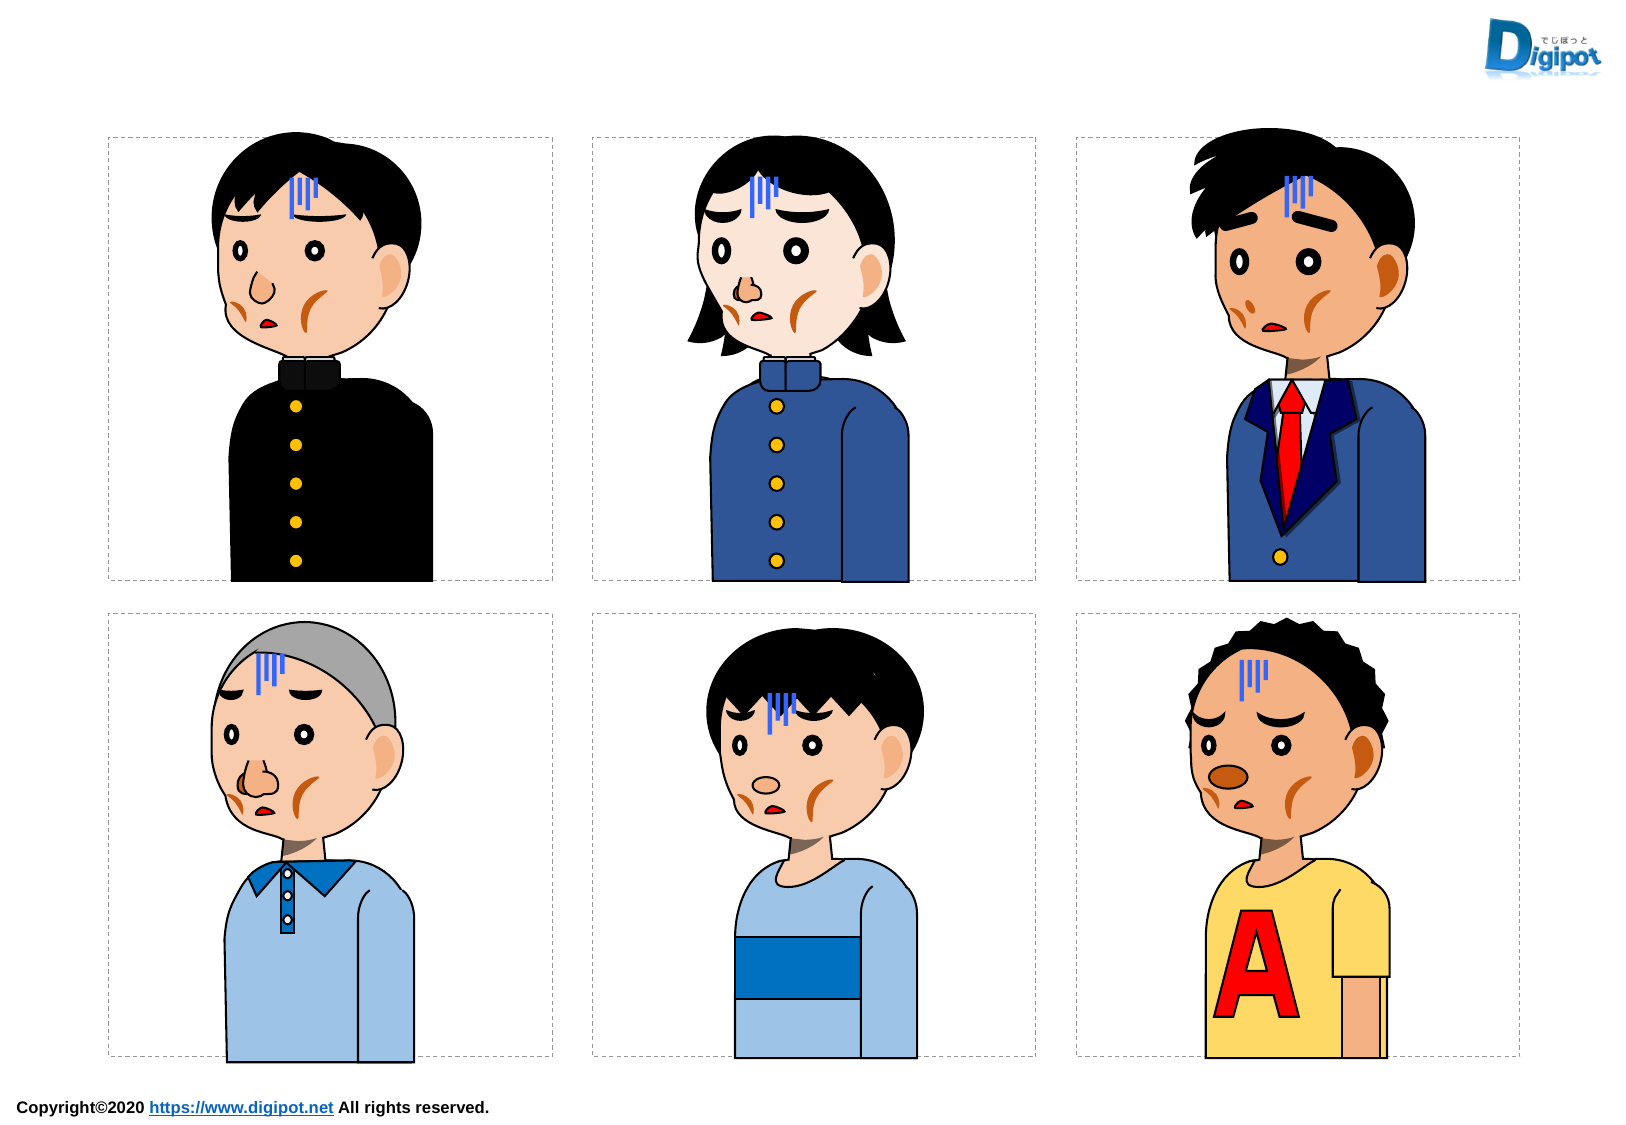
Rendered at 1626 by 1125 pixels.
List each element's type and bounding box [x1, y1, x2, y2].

text_box [1185, 599, 1390, 1059]
text_box [211, 595, 415, 1063]
picture [1485, 18, 1602, 82]
text_box [212, 115, 432, 581]
text_box [707, 629, 923, 1059]
text_box [1190, 117, 1426, 582]
text_box [688, 111, 909, 582]
